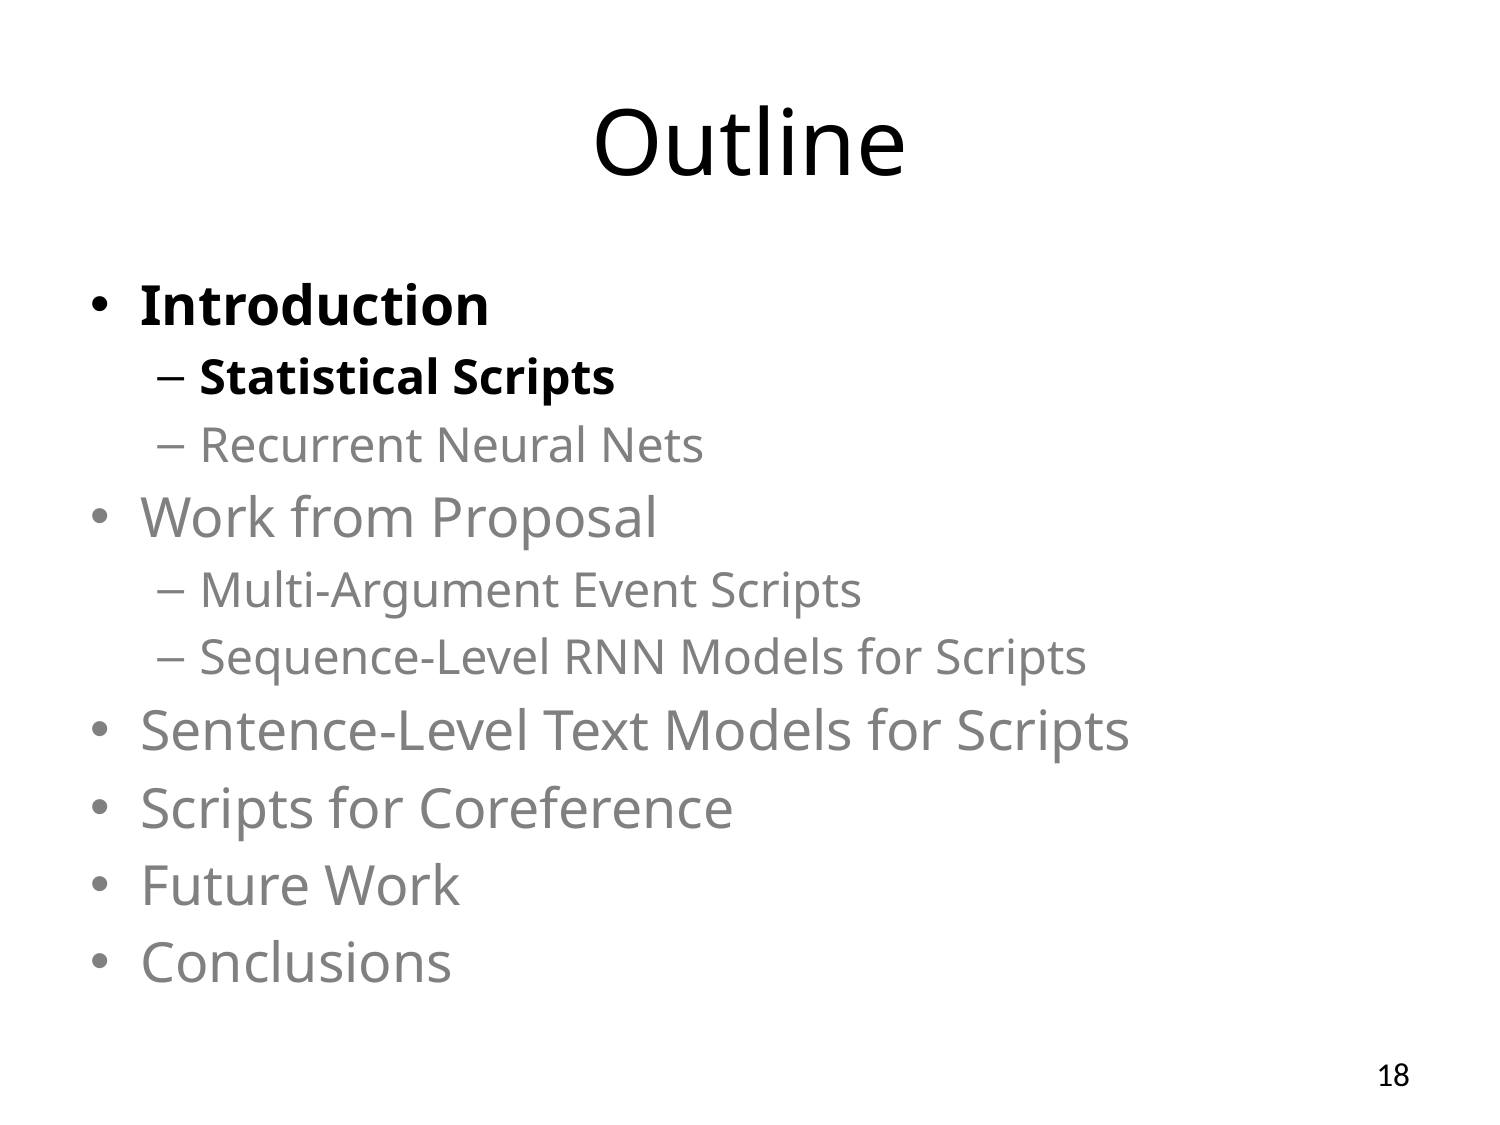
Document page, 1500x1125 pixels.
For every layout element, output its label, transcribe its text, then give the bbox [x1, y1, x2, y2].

title Outline [75, 45, 1425, 233]
list Introduction Statistical Scripts Recurrent Neural Nets Work from Proposal Multi-Argument Event Scripts Sequence-Level RNN Models for Scripts Sentence-Level Text Models for Scripts Scripts for Coreference Future Work Conclusions [75, 262, 1425, 1005]
slide_number 18 [1074, 1042, 1425, 1103]
